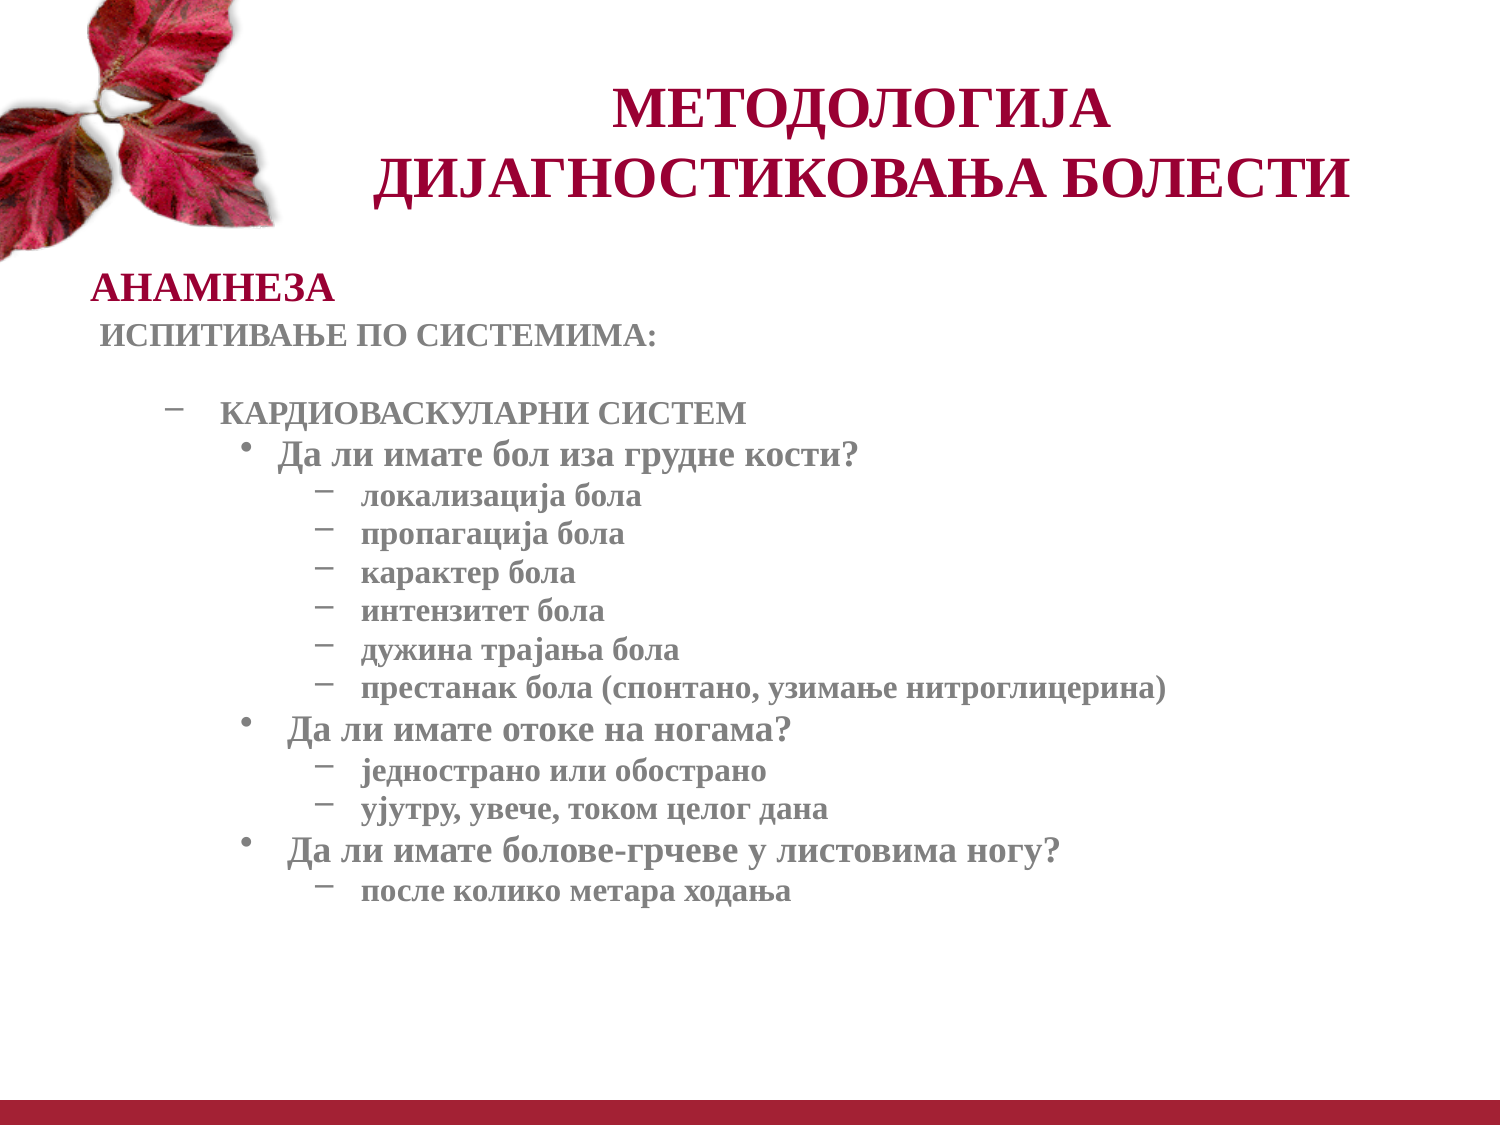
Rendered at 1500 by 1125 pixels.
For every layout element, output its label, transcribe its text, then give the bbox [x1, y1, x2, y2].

title МЕТОДОЛОГИЈА ДИЈАГНОСТИКОВАЊА БОЛЕСТИ [289, 44, 1436, 233]
picture [0, 0, 295, 273]
list АНАМНЕЗА ИСПИТИВАЊЕ ПО СИСТЕМИМА: КАРДИОВАСКУЛАРНИ СИСТЕМ Да ли имате бол иза грудне кости? локализација бола пропагација бола карактер бола интензитет бола дужина трајања бола престанак бола (спонтано, узимање нитроглицерина) Да ли имате отоке на ногама? једнострано или обострано ујутру, увече, током целог дана Да ли имате болове-грчеве у листовима ногу? после колико метара ходања [74, 262, 1426, 1006]
